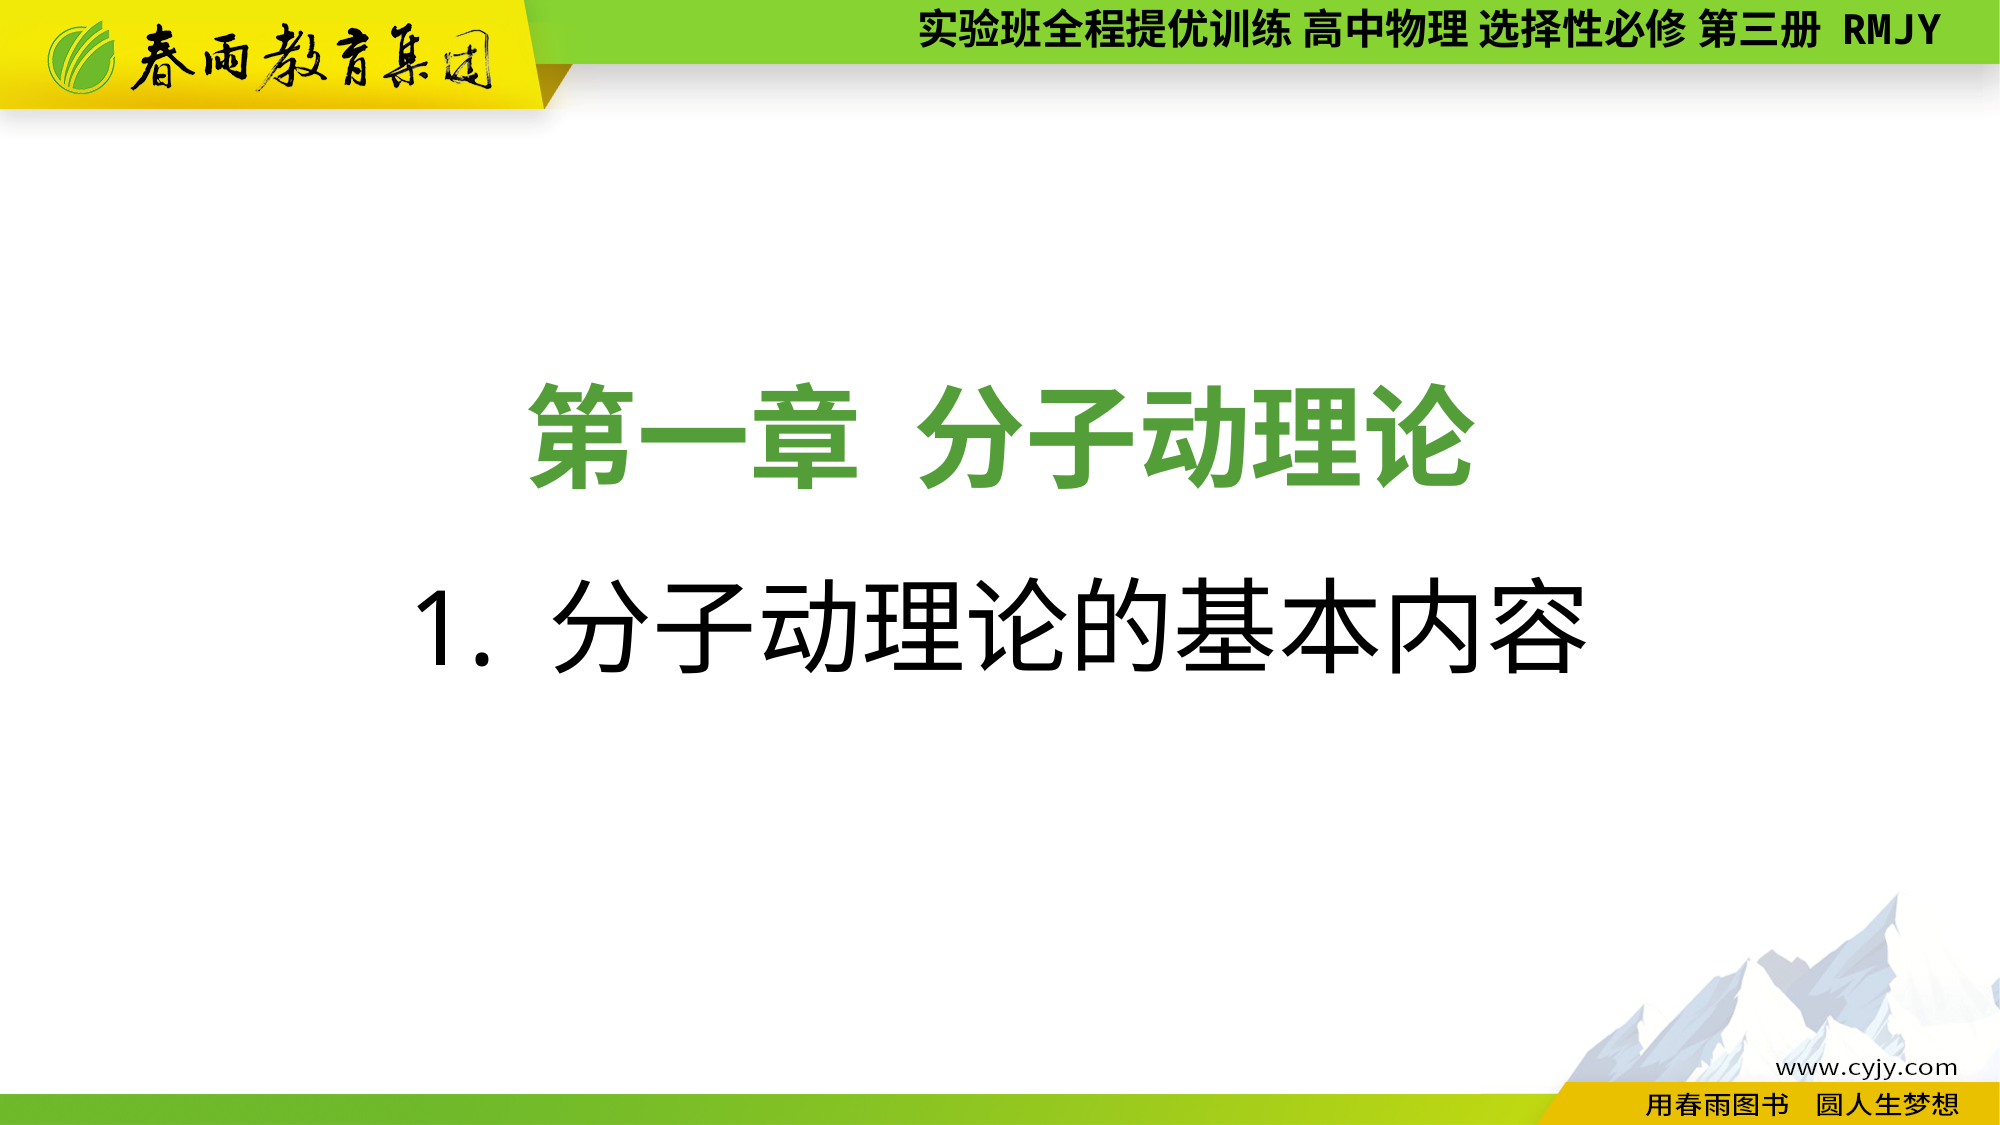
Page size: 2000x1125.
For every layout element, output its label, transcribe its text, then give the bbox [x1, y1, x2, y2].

text_box 第一章 分子动理论 [54, 291, 1946, 491]
text_box 1. 分子动理论的基本内容 [54, 491, 1946, 694]
picture [0, 0, 2000, 1125]
